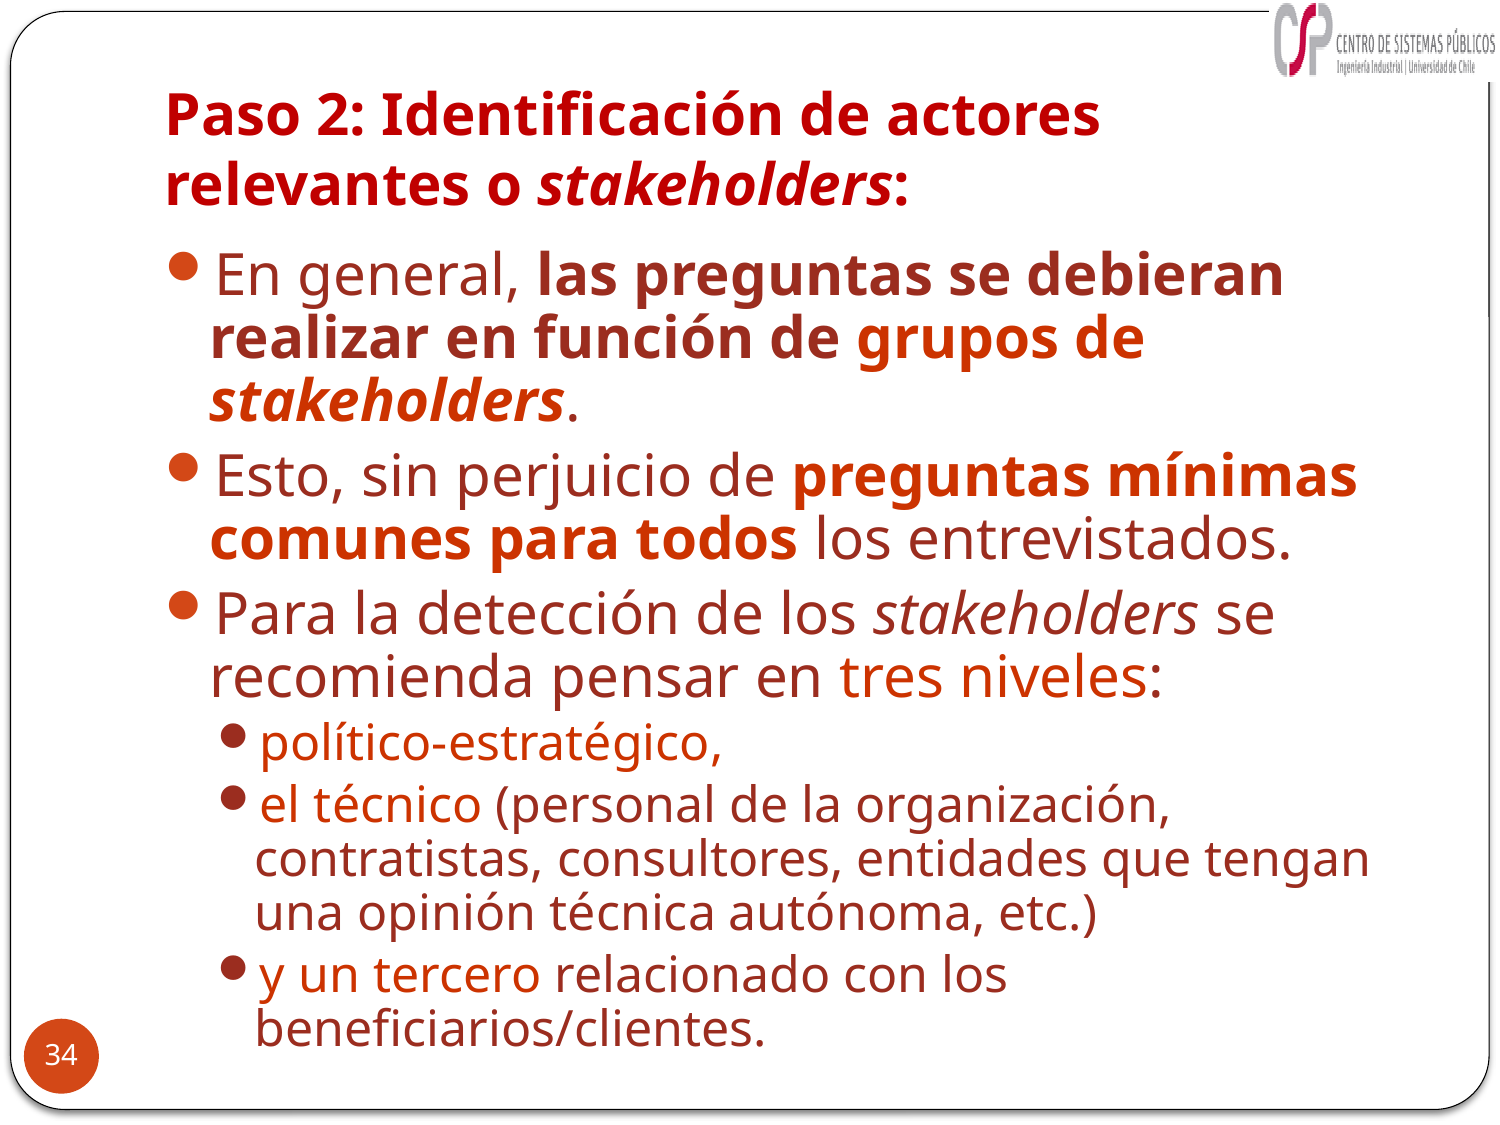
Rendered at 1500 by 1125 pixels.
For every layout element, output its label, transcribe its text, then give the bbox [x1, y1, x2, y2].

list En general, las preguntas se debieran realizar en función de grupos de stakeholders. Esto, sin perjuicio de preguntas mínimas comunes para todos los entrevistados. Para la detección de los stakeholders se recomienda pensar en tres niveles: político-estratégico, el técnico (personal de la organización, contratistas, consultores, entidades que tengan una opinión técnica autónoma, etc.) y un tercero relacionado con los beneficiarios/clientes. [150, 237, 1425, 988]
title Paso 2: Identificación de actores relevantes o stakeholders: [150, 45, 1425, 233]
slide_number 34 [23, 1018, 99, 1094]
picture [1269, 0, 1500, 82]
